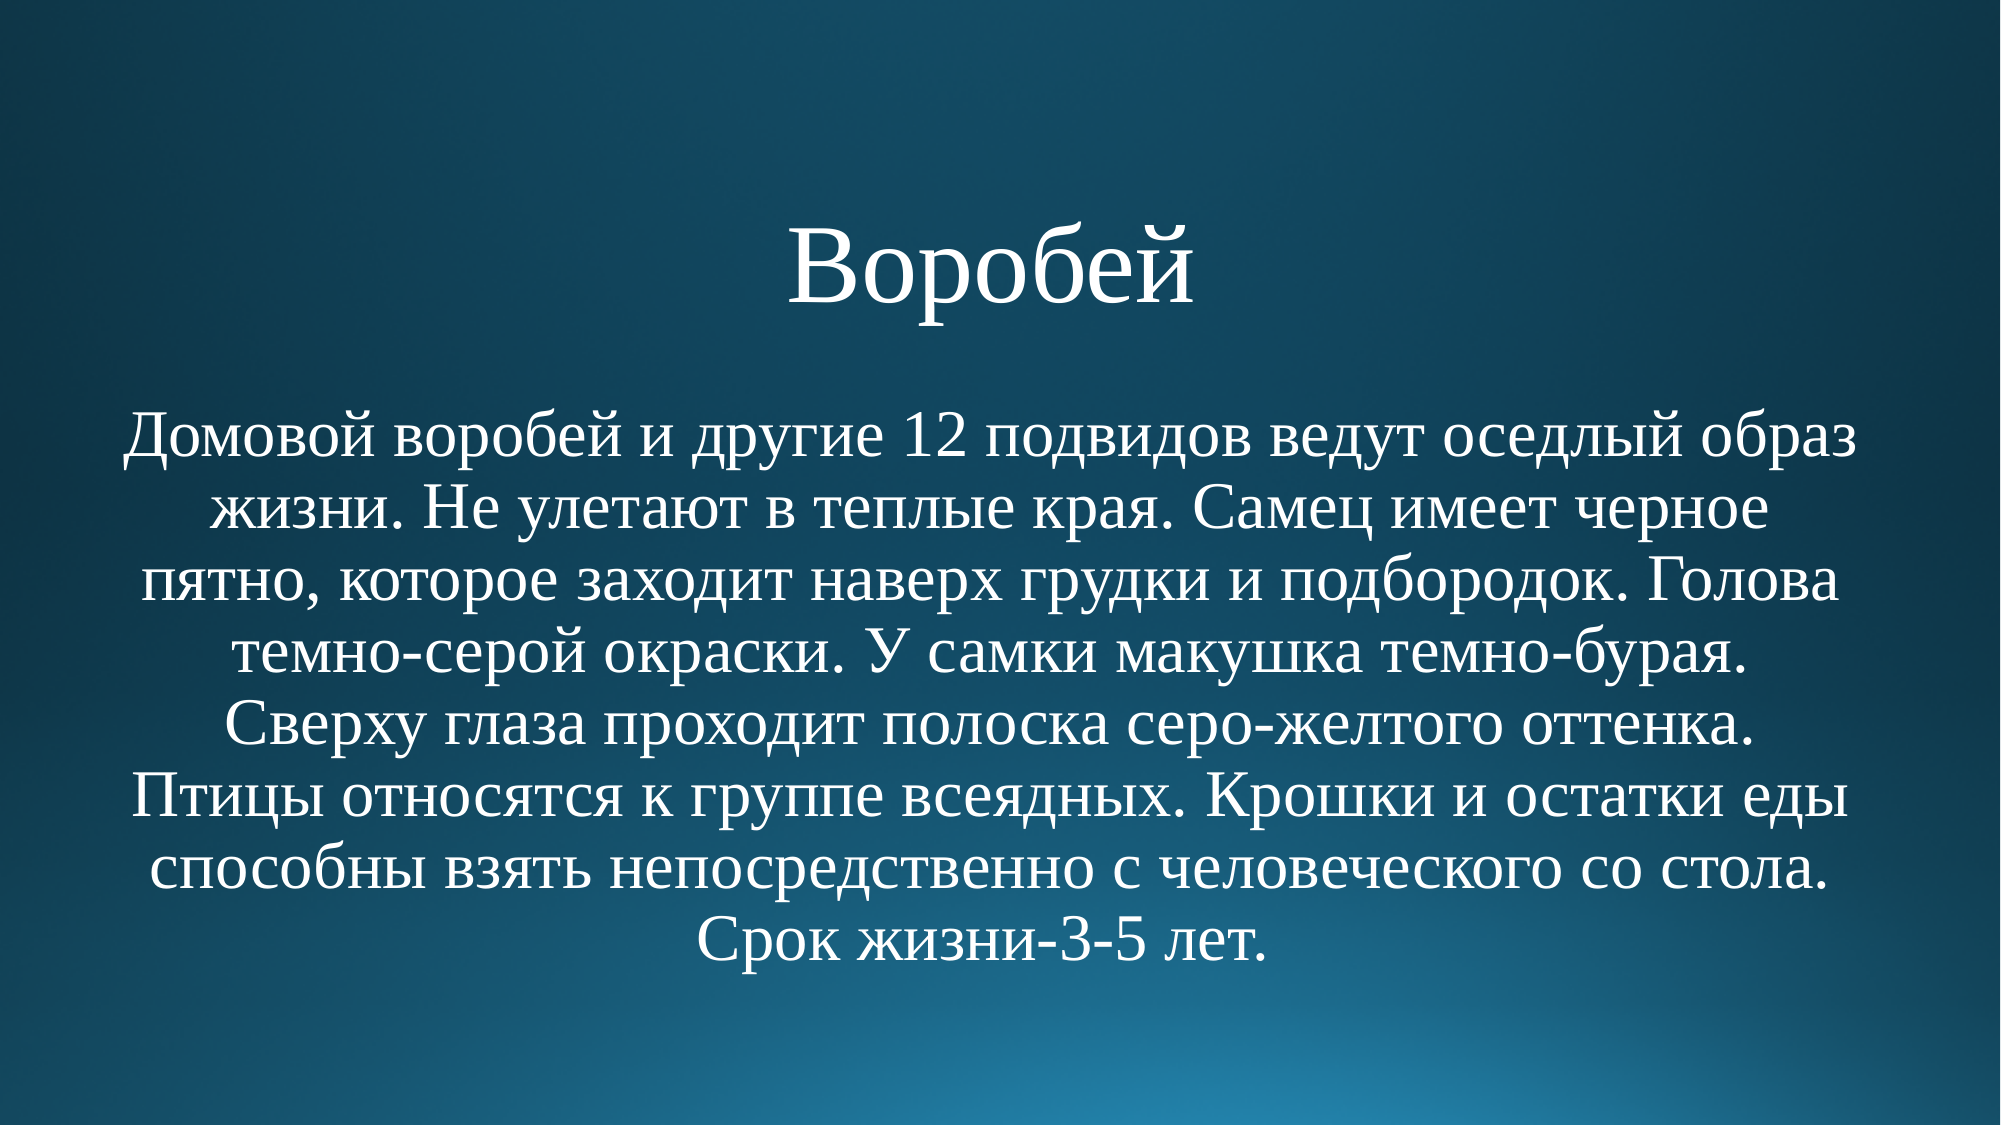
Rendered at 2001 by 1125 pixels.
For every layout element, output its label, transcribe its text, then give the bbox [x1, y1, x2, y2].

picture [0, 0, 2001, 1125]
title Воробей Домовой воробей и другие 12 подвидов ведут оседлый образ жизни. Не улетают в теплые края. Самец имеет черное пятно, которое заходит наверх грудки и подбородок. Голова темно-серой окраски. У самки макушка темно-бурая. Сверху глаза проходит полоска серо-желтого оттенка. Птицы относятся к группе всеядных. Крошки и остатки еды способны взять непосредственно с человеческого со стола. Срок жизни-3-5 лет. [107, 81, 1875, 1099]
